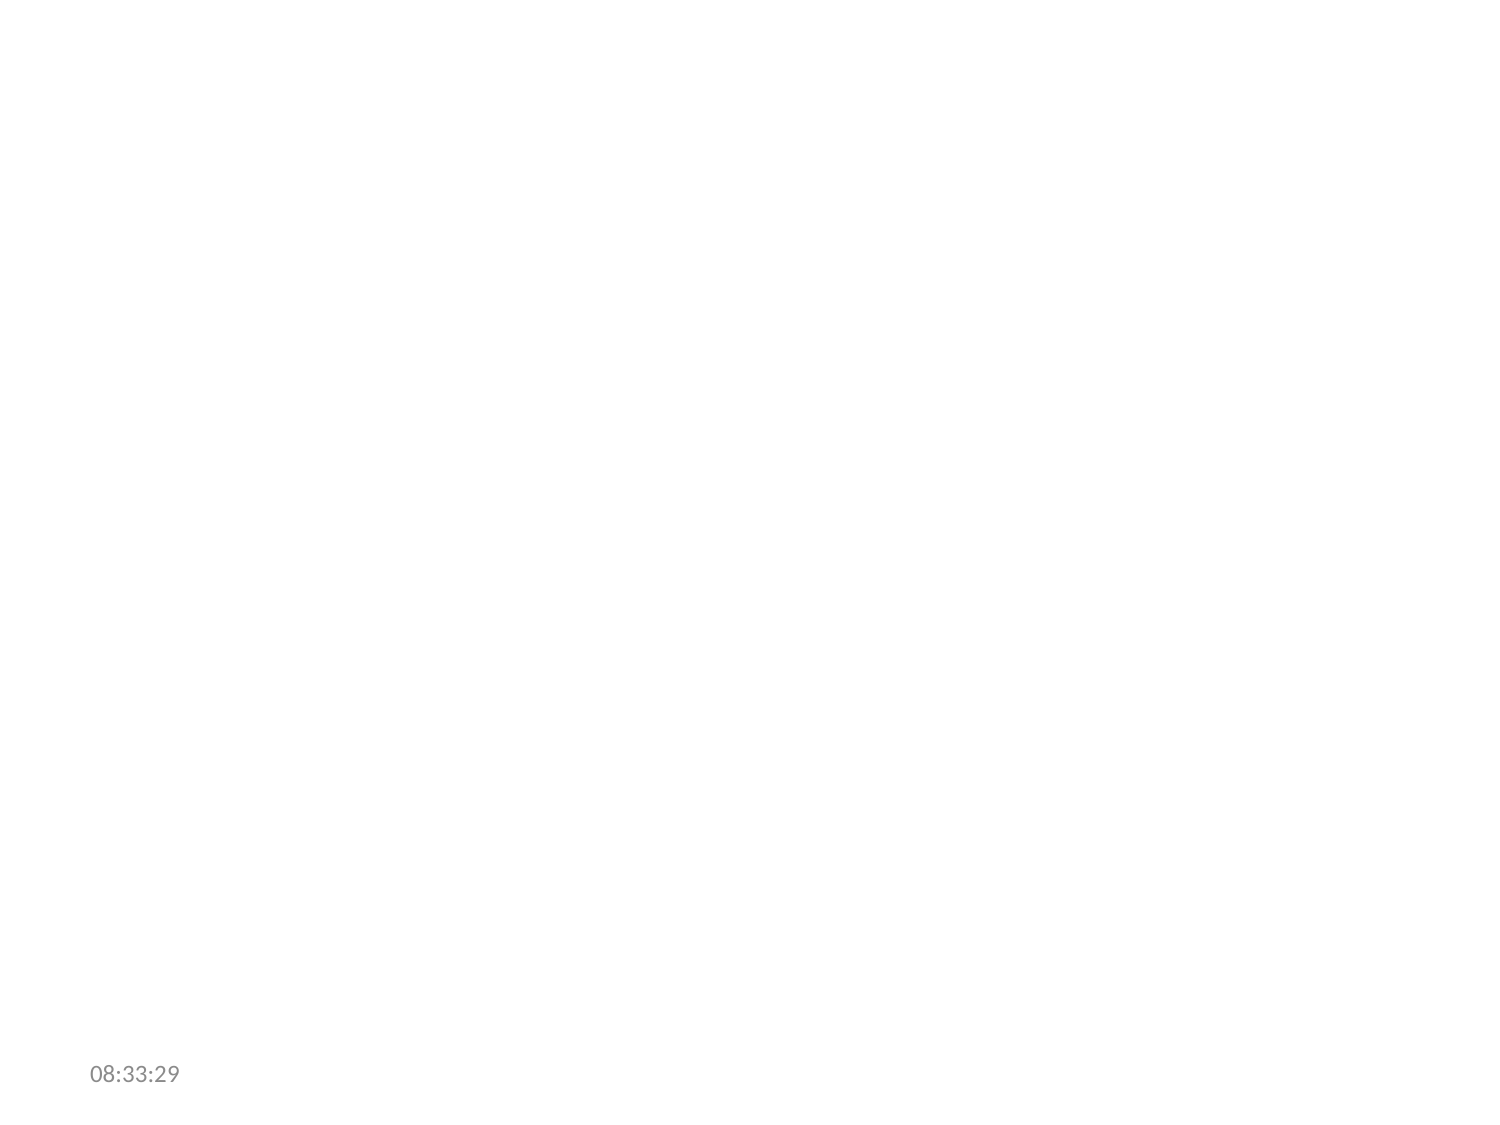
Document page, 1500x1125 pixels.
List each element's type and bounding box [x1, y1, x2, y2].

slide_number [75, 1042, 425, 1103]
